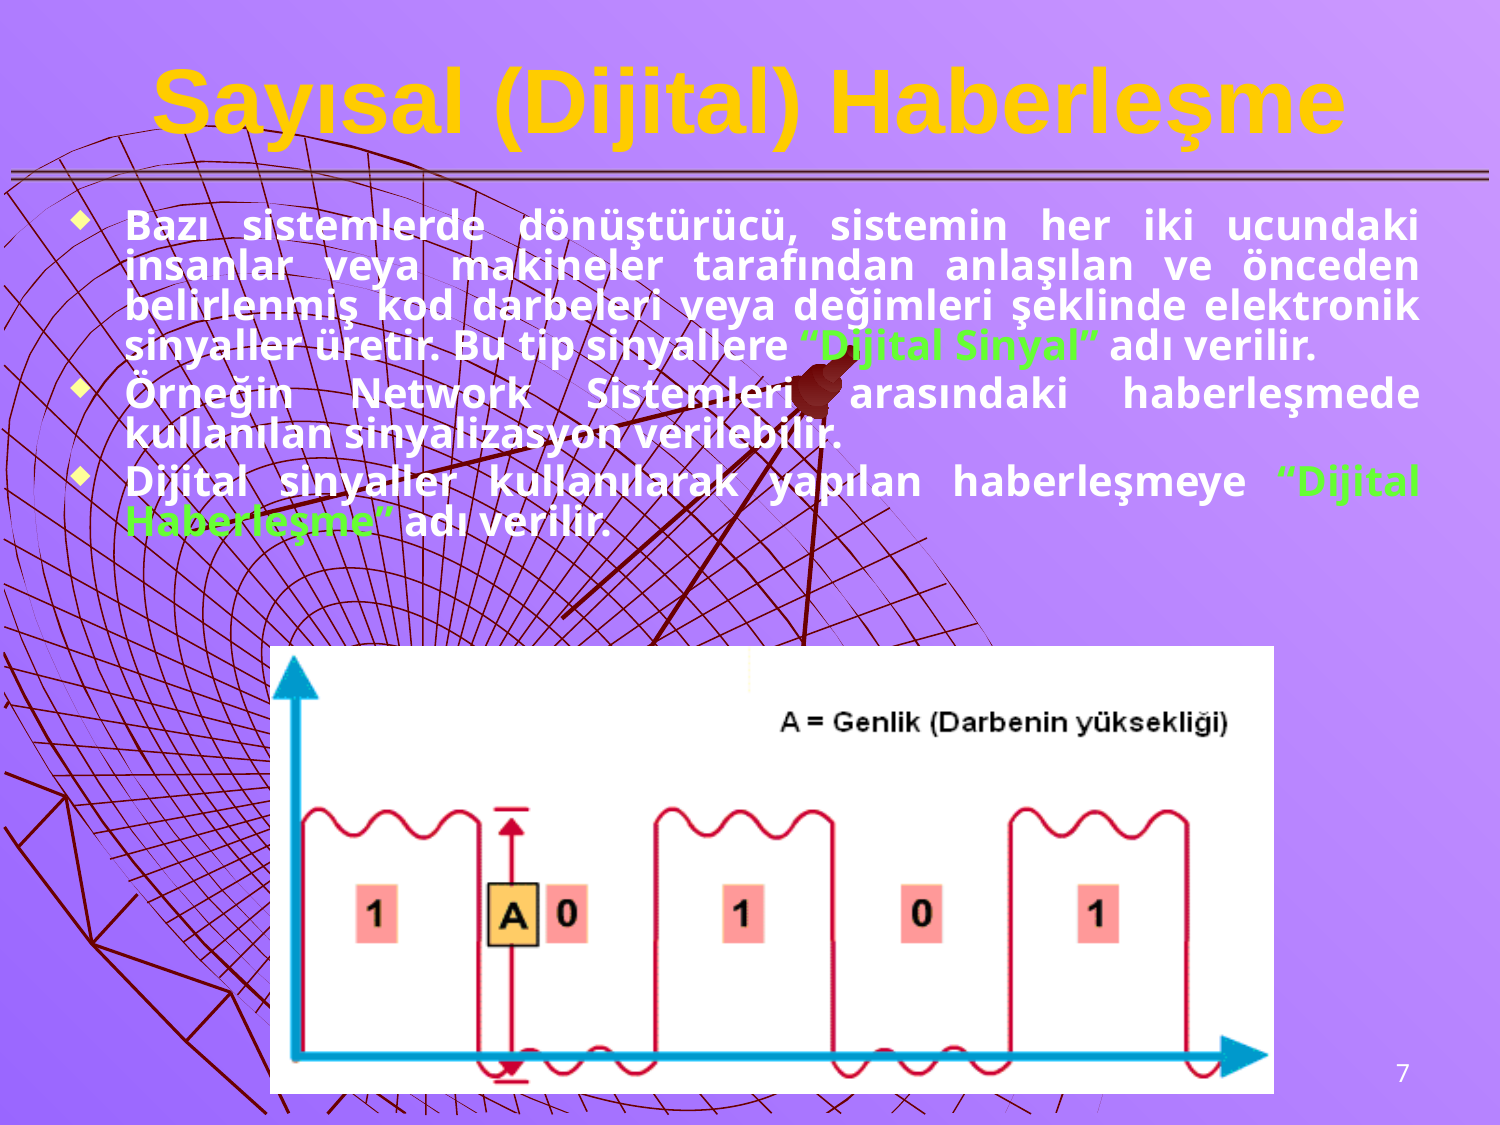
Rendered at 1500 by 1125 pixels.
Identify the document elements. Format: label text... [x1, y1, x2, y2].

slide_number 7 [1277, 1023, 1426, 1100]
title Sayısal (Dijital) Haberleşme [0, 15, 1500, 179]
list Bazı sistemlerde dönüştürücü, sistemin her iki ucundaki insanlar veya makineler tarafından anlaşılan ve önceden belirlenmiş kod darbeleri veya değimleri şeklinde elektronik sinyaller üretir. Bu tip sinyallere “Dijital Sinyal” adı verilir. Örneğin Network Sistemleri arasındaki haberleşmede kullanılan sinyalizasyon verilebilir. Dijital sinyaller kullanılarak yapılan haberleşmeye “Dijital Haberleşme” adı verilir. [52, 200, 1437, 696]
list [269, 645, 1274, 1095]
